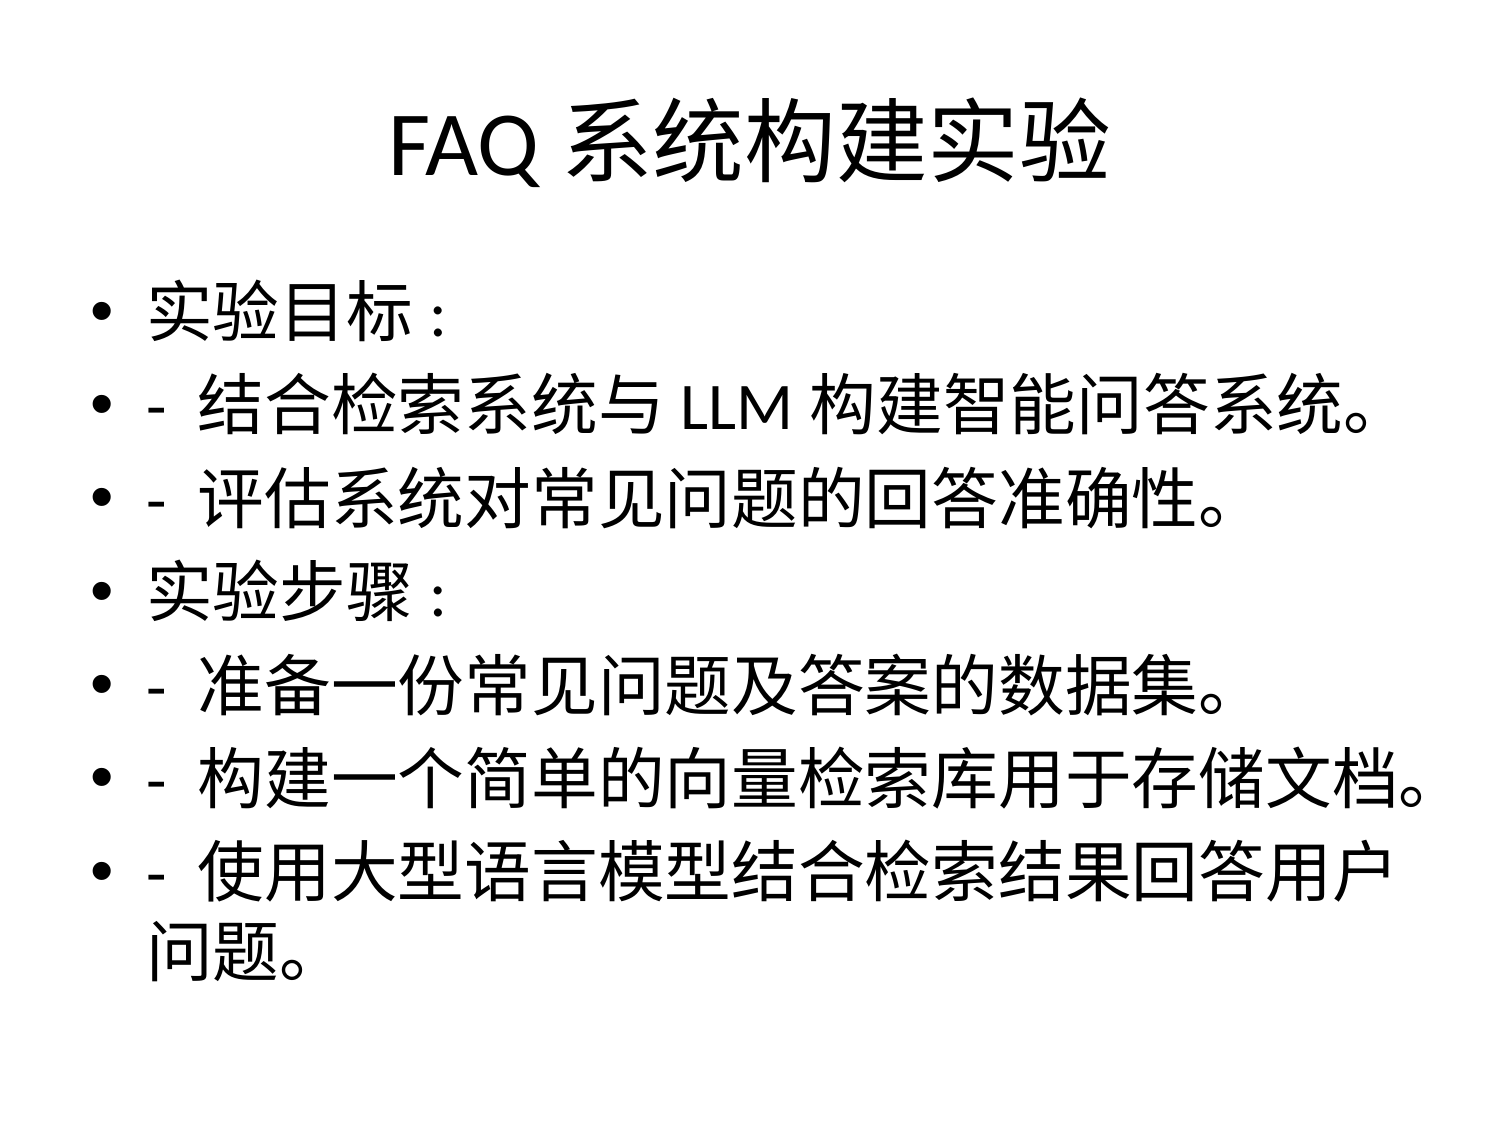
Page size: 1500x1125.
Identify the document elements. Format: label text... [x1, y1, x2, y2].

list 实验目标: - 结合检索系统与LLM构建智能问答系统。 - 评估系统对常见问题的回答准确性。 实验步骤: - 准备一份常见问题及答案的数据集。 - 构建一个简单的向量检索库用于存储文档。 - 使用大型语言模型结合检索结果回答用户问题。 [75, 262, 1425, 1005]
title FAQ系统构建实验 [75, 45, 1425, 233]
